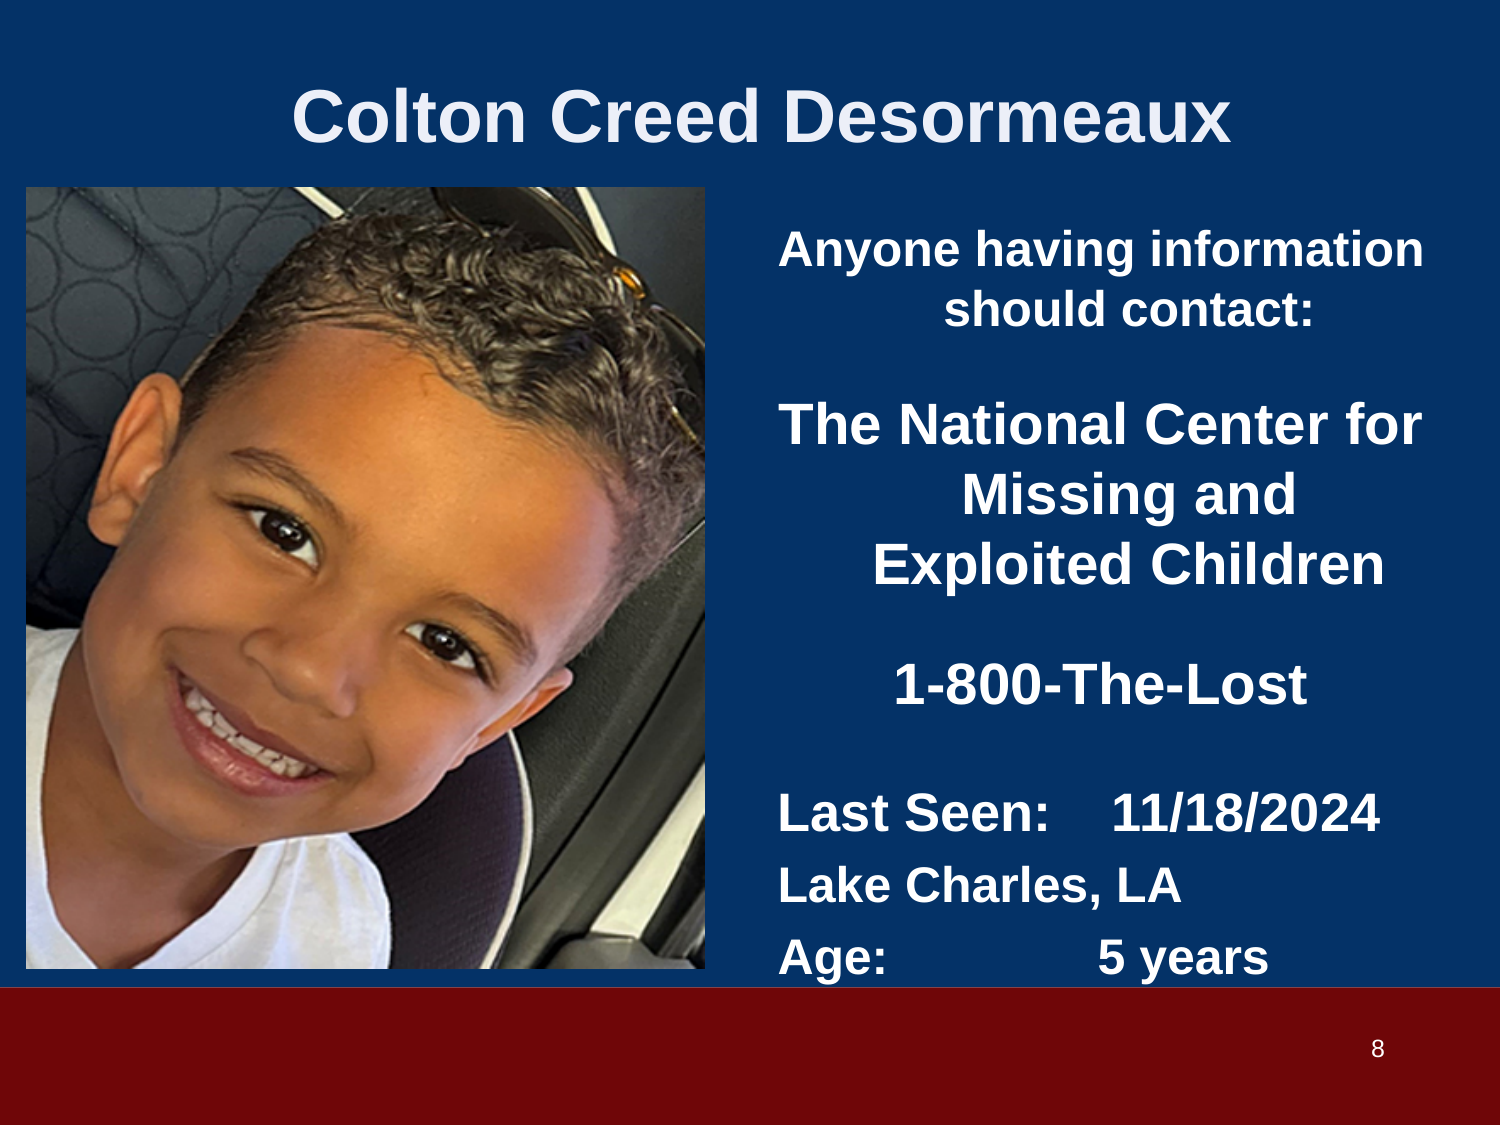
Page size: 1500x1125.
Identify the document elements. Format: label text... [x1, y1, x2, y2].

picture [26, 187, 705, 969]
list Anyone having information should contact: The National Center for Missing and Exploited Children 1-800-The-Lost Last Seen: 11/18/2024 Lake Charles, LA Age: 5 years [762, 208, 1441, 990]
slide_number 8 [1087, 1025, 1400, 1100]
title Colton Creed Desormeaux [125, 37, 1400, 188]
